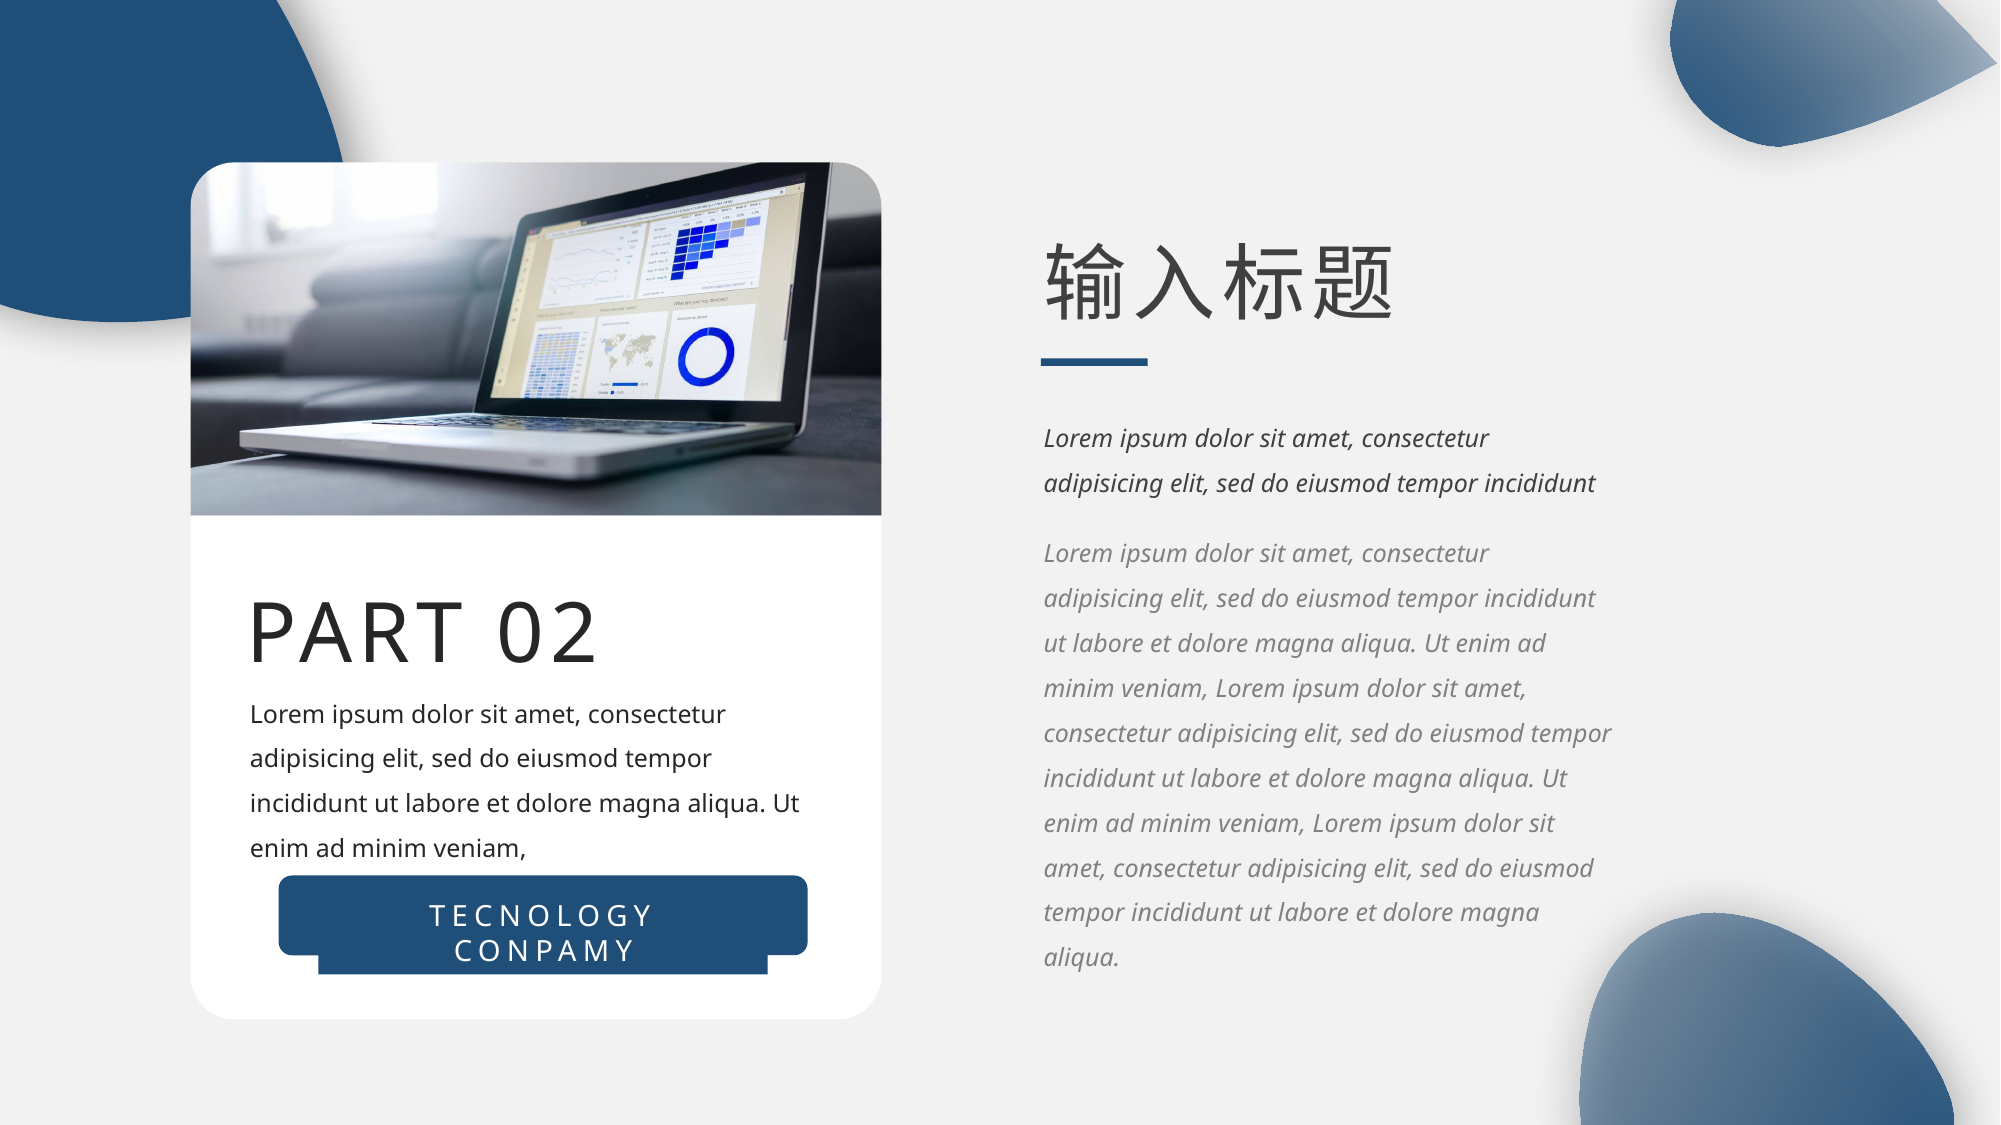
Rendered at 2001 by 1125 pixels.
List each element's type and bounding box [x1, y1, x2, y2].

text_box [1028, 222, 1630, 940]
text_box [1578, 911, 1955, 1125]
text_box [1669, 0, 1999, 148]
text_box [0, 0, 344, 324]
text_box [190, 162, 882, 1020]
